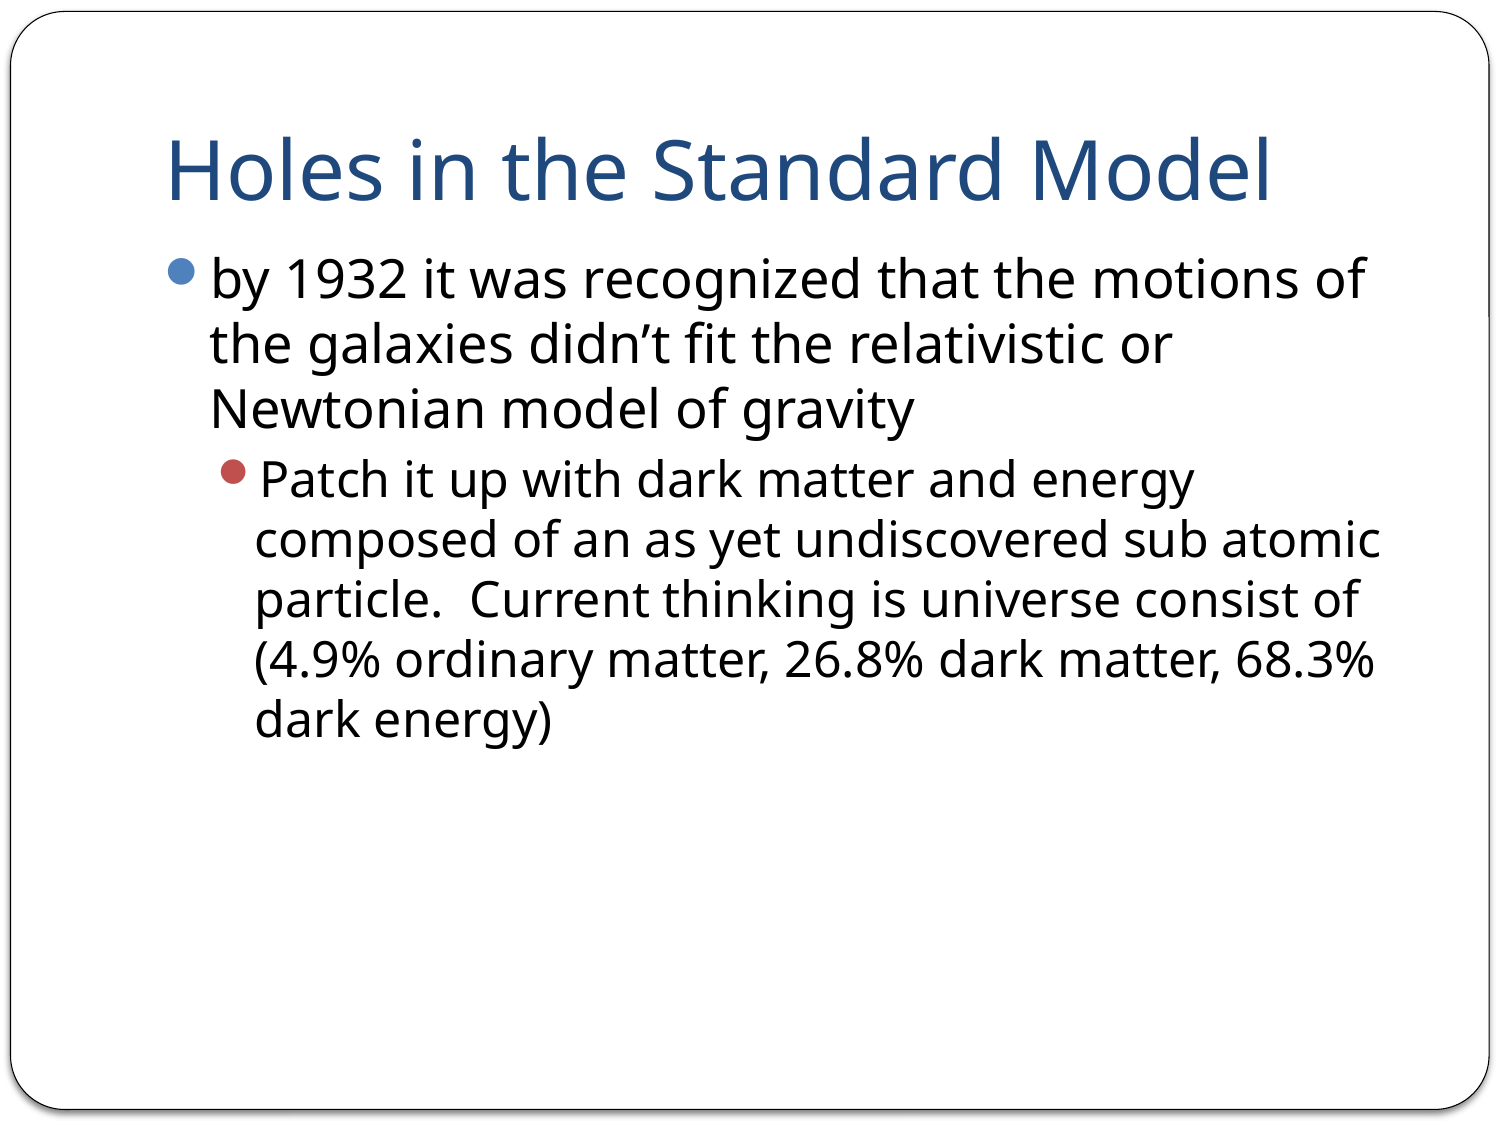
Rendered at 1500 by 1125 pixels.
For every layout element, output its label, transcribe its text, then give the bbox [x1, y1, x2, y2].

list by 1932 it was recognized that the motions of the galaxies didn’t fit the relativistic or Newtonian model of gravity Patch it up with dark matter and energy composed of an as yet undiscovered sub atomic particle. Current thinking is universe consist of (4.9% ordinary matter, 26.8% dark matter, 68.3% dark energy) [150, 237, 1425, 988]
title Holes in the Standard Model [150, 45, 1425, 233]
